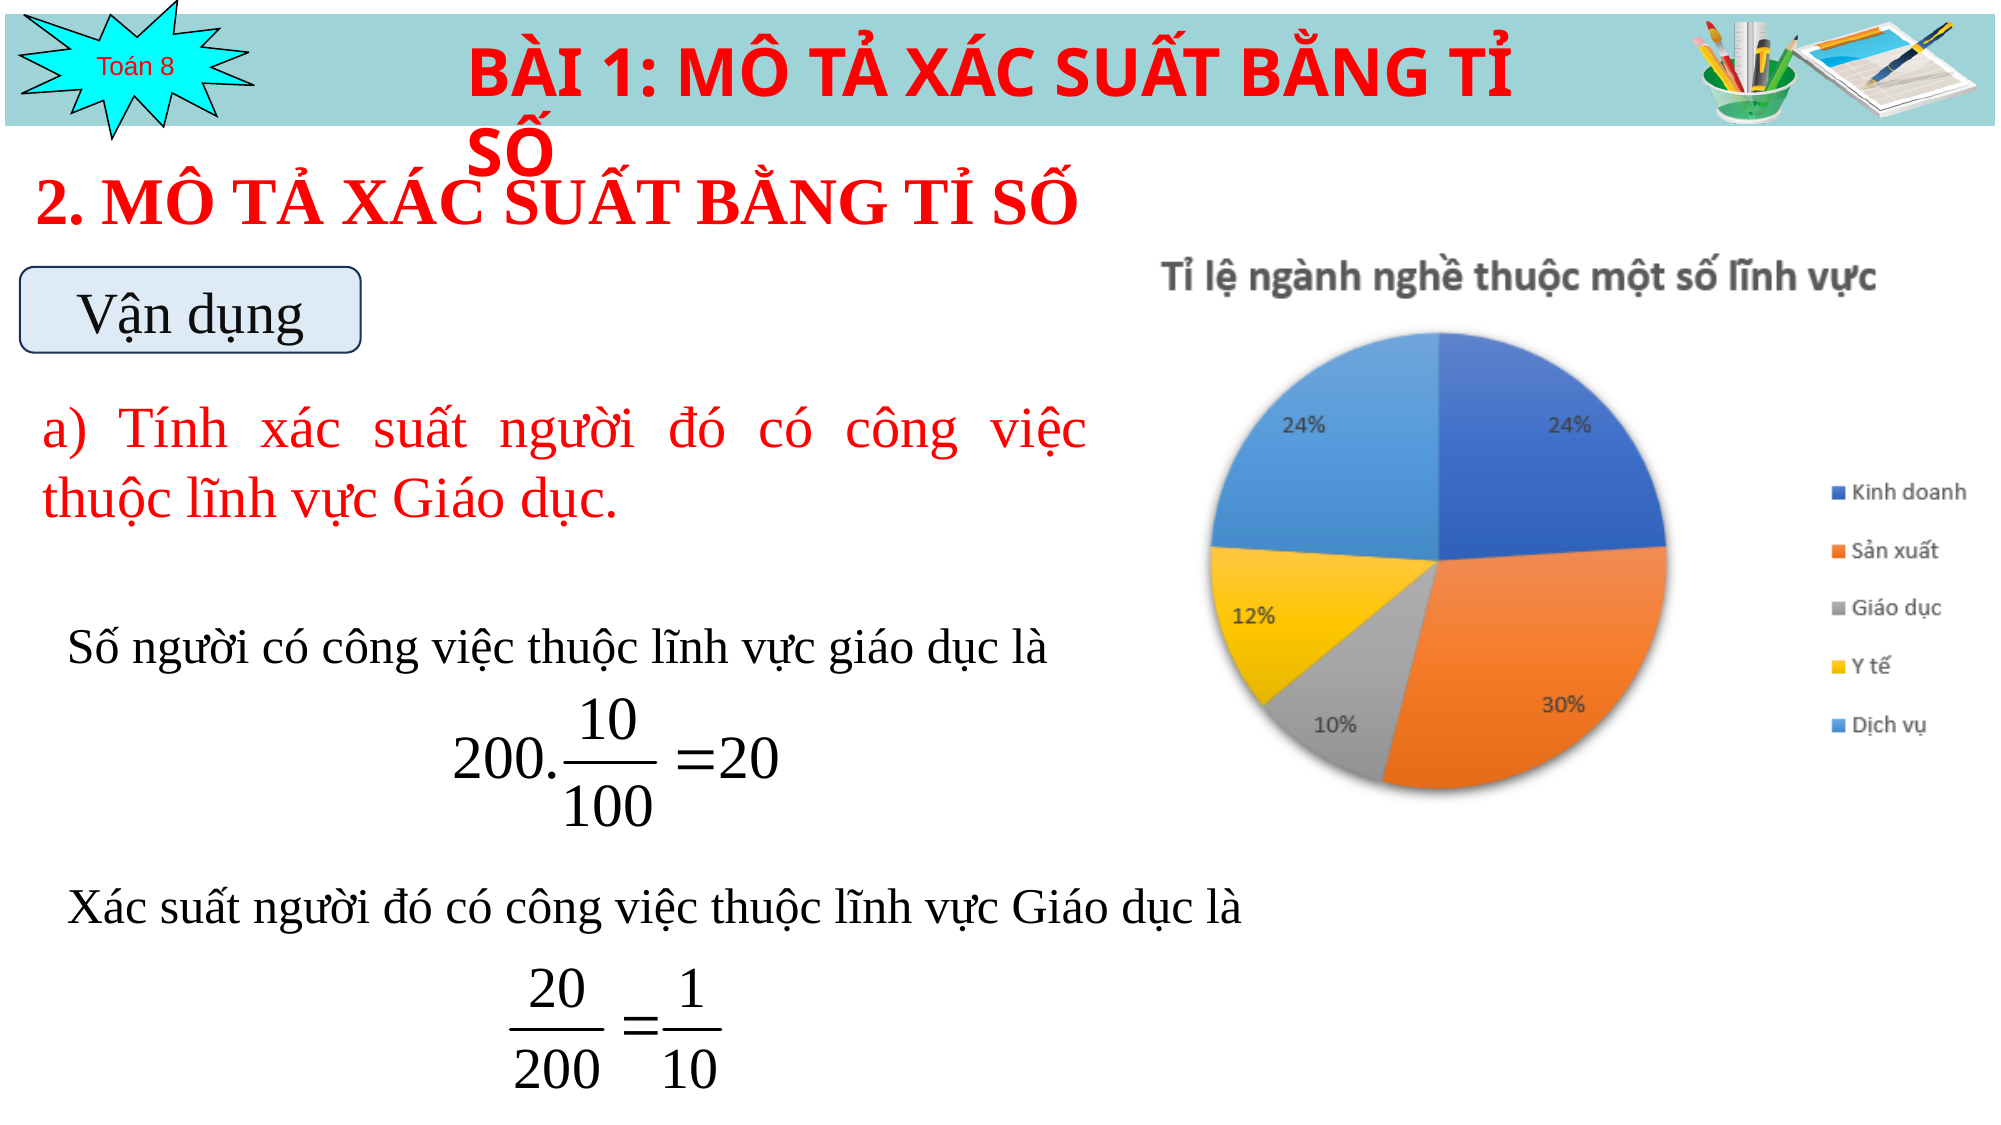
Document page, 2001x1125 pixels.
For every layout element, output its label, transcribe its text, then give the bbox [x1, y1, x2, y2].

picture [1127, 232, 1968, 818]
text_box BÀI 1: MÔ TẢ XÁC SUẤT BẰNG TỈ SỐ [452, 139, 1548, 198]
text_box Số người có công việc thuộc lĩnh vực giáo dục là [52, 605, 1127, 681]
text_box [444, 681, 788, 840]
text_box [0, 0, 2000, 139]
text_box Xác suất người đó có công việc thuộc lĩnh vực Giáo dục là [52, 866, 1287, 941]
text_box Vận dụng [18, 265, 362, 354]
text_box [501, 952, 731, 1103]
text_box a) Tính xác suất người đó có công việc thuộc lĩnh vực Giáo dục. [27, 381, 1104, 537]
title 2. MÔ TẢ XÁC SUẤT BẰNG TỈ SỐ [20, 152, 1104, 254]
